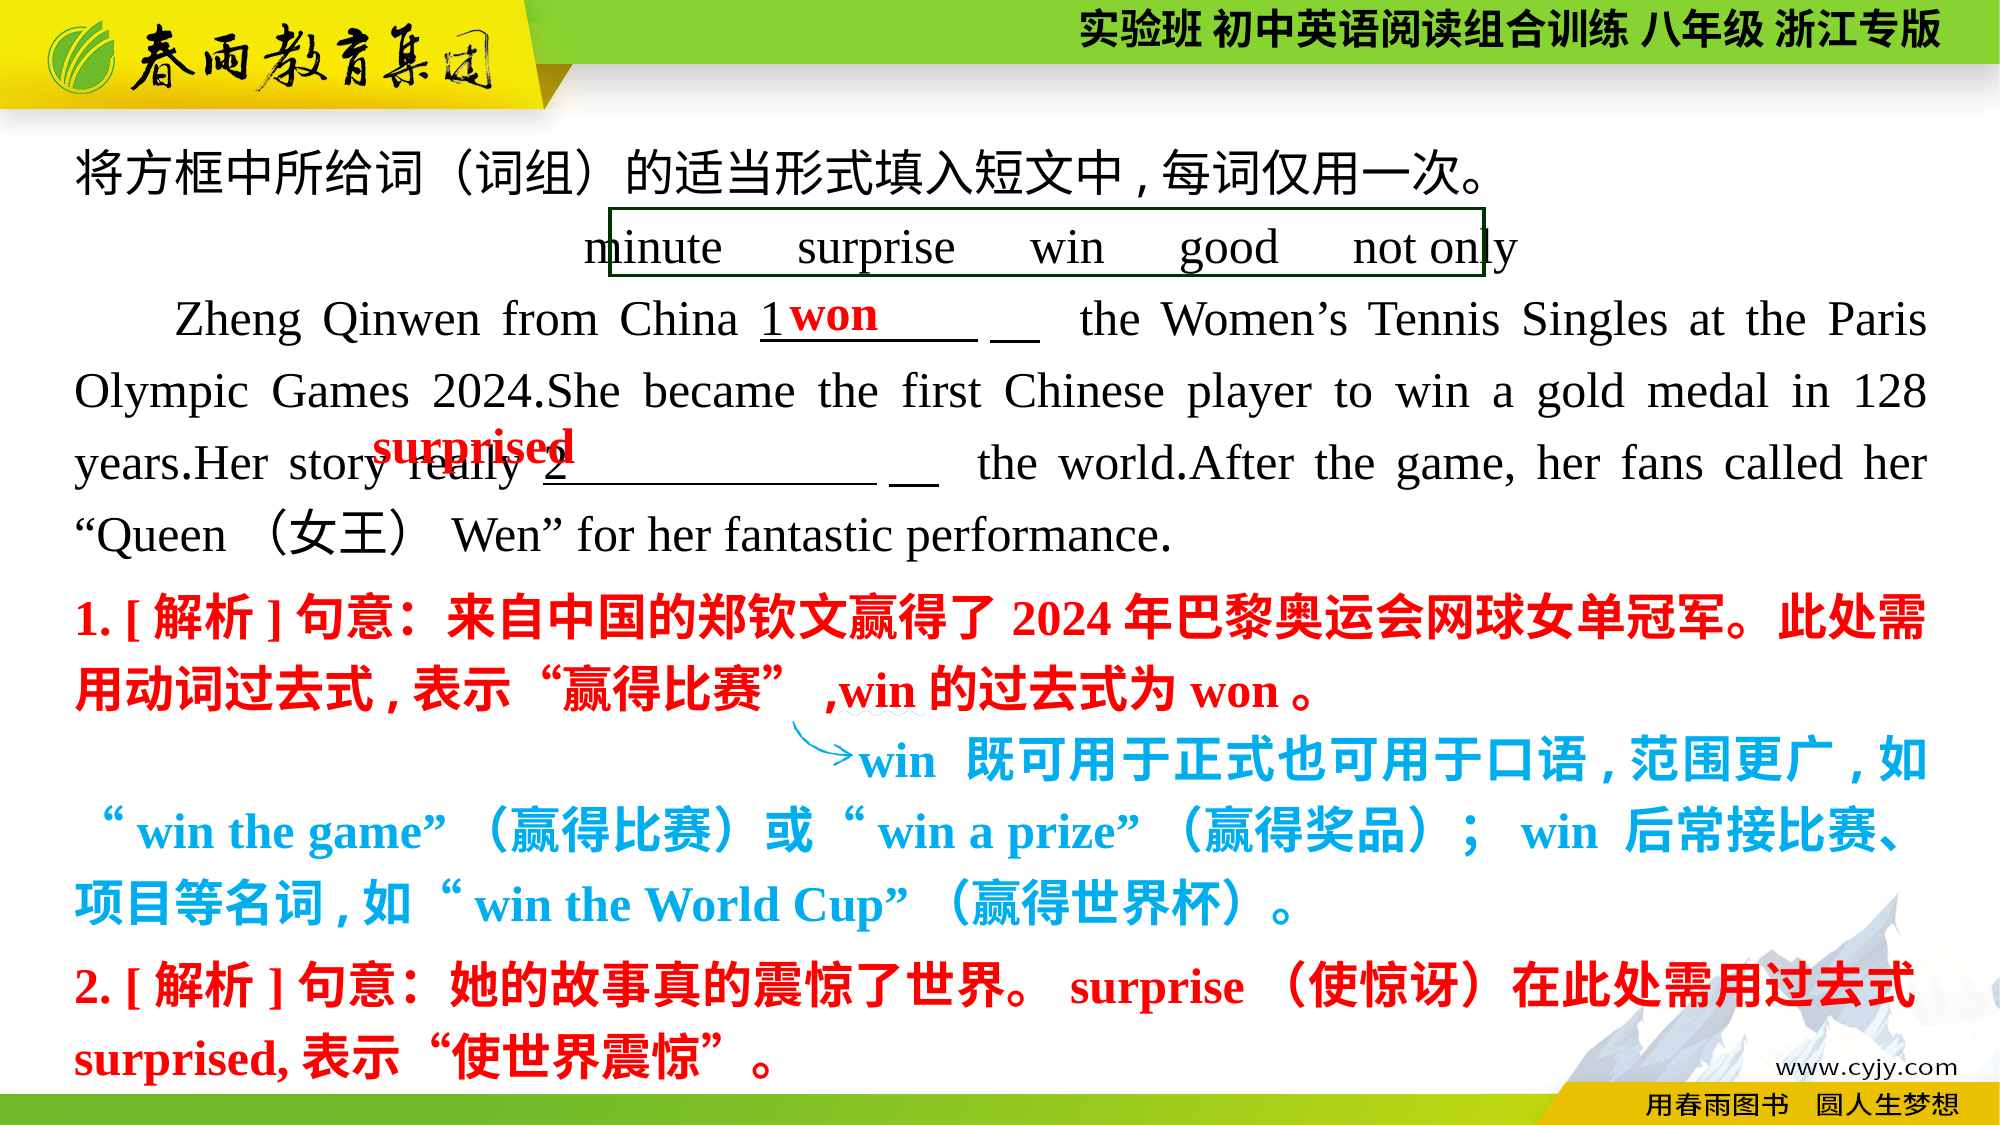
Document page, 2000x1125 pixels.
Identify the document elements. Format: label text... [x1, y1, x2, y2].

list 将方框中所给词（词组）的适当形式填入短文中,每词仅用一次。 minute surprise win good not only Zheng Qinwen from China 1 the Women’s Tennis Singles at the Paris Olympic Games 2024.She became the first Chinese player to win a gold medal in 128 years.Her story really 2 the world.After the game, her fans called her “Queen（女王）Wen” for her fantastic performance. [59, 122, 1944, 566]
text_box won [774, 273, 894, 348]
text_box 1. [解析]句意：来自中国的郑钦文赢得了2024年巴黎奥运会网球女单冠军。此处需用动词过去式,表示“赢得比赛”,win的过去式为won。 [59, 566, 1944, 707]
text_box 2. [解析]句意：她的故事真的震惊了世界。surprise（使惊讶）在此处需用过去式surprised,表示“使世界震惊”。 [59, 933, 1944, 1093]
picture [0, 0, 2000, 1125]
text_box [609, 208, 1485, 276]
text_box surprised [357, 406, 591, 481]
text_box win 既可用于正式也可用于口语,范围更广,如“win the game”（赢得比赛）或“win a prize”（赢得奖品）；win 后常接比赛、项目等名词,如“win the World Cup”（赢得世界杯）。 [59, 707, 1944, 933]
